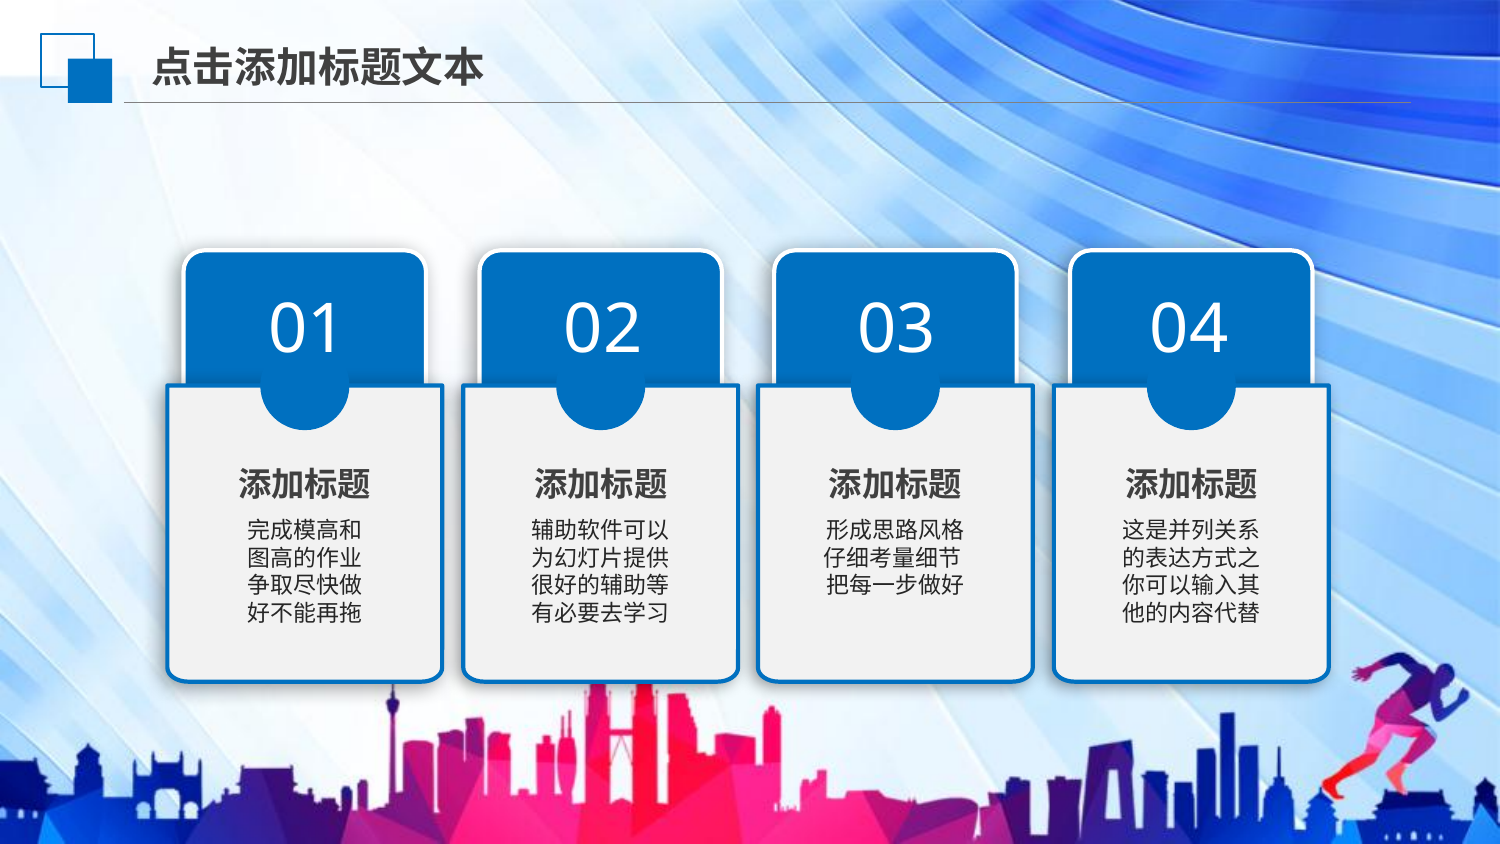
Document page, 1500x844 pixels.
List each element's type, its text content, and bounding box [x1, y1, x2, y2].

text_box 点击添加标题文本 [136, 33, 501, 99]
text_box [167, 250, 443, 682]
picture [0, 0, 1500, 844]
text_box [757, 250, 1034, 682]
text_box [463, 250, 739, 682]
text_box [1053, 250, 1329, 682]
